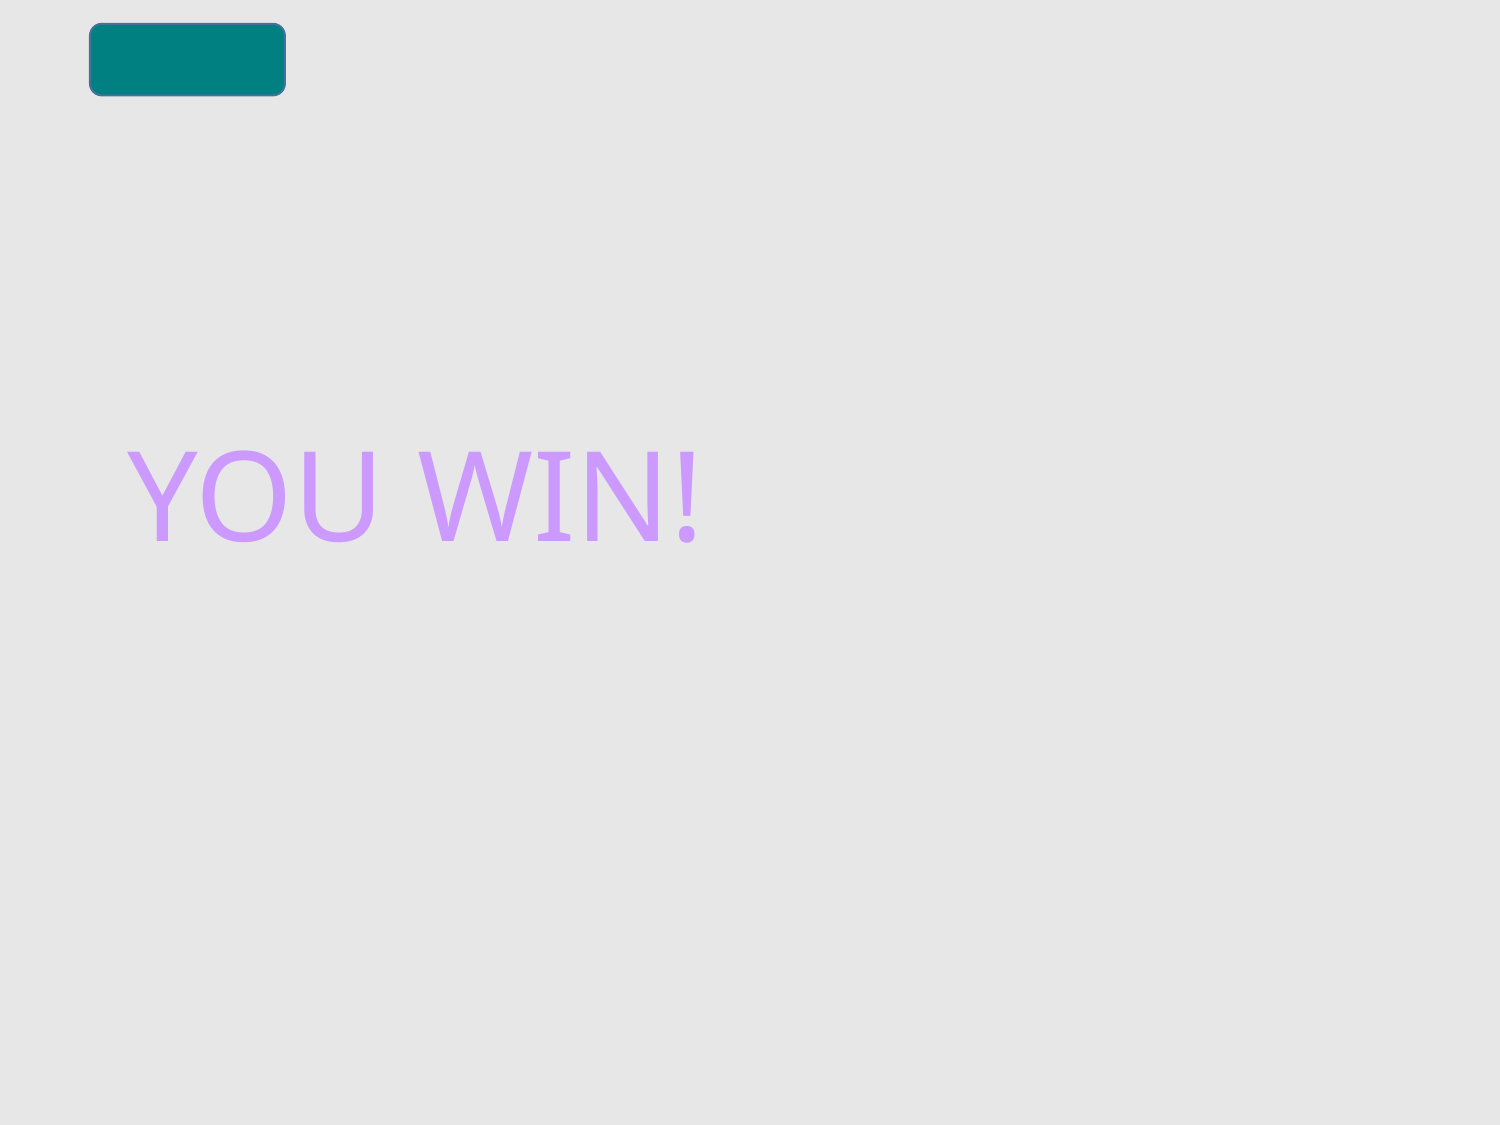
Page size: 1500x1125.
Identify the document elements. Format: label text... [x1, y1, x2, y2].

text_box [88, 22, 286, 97]
title YOU WIN! [112, 184, 1388, 576]
